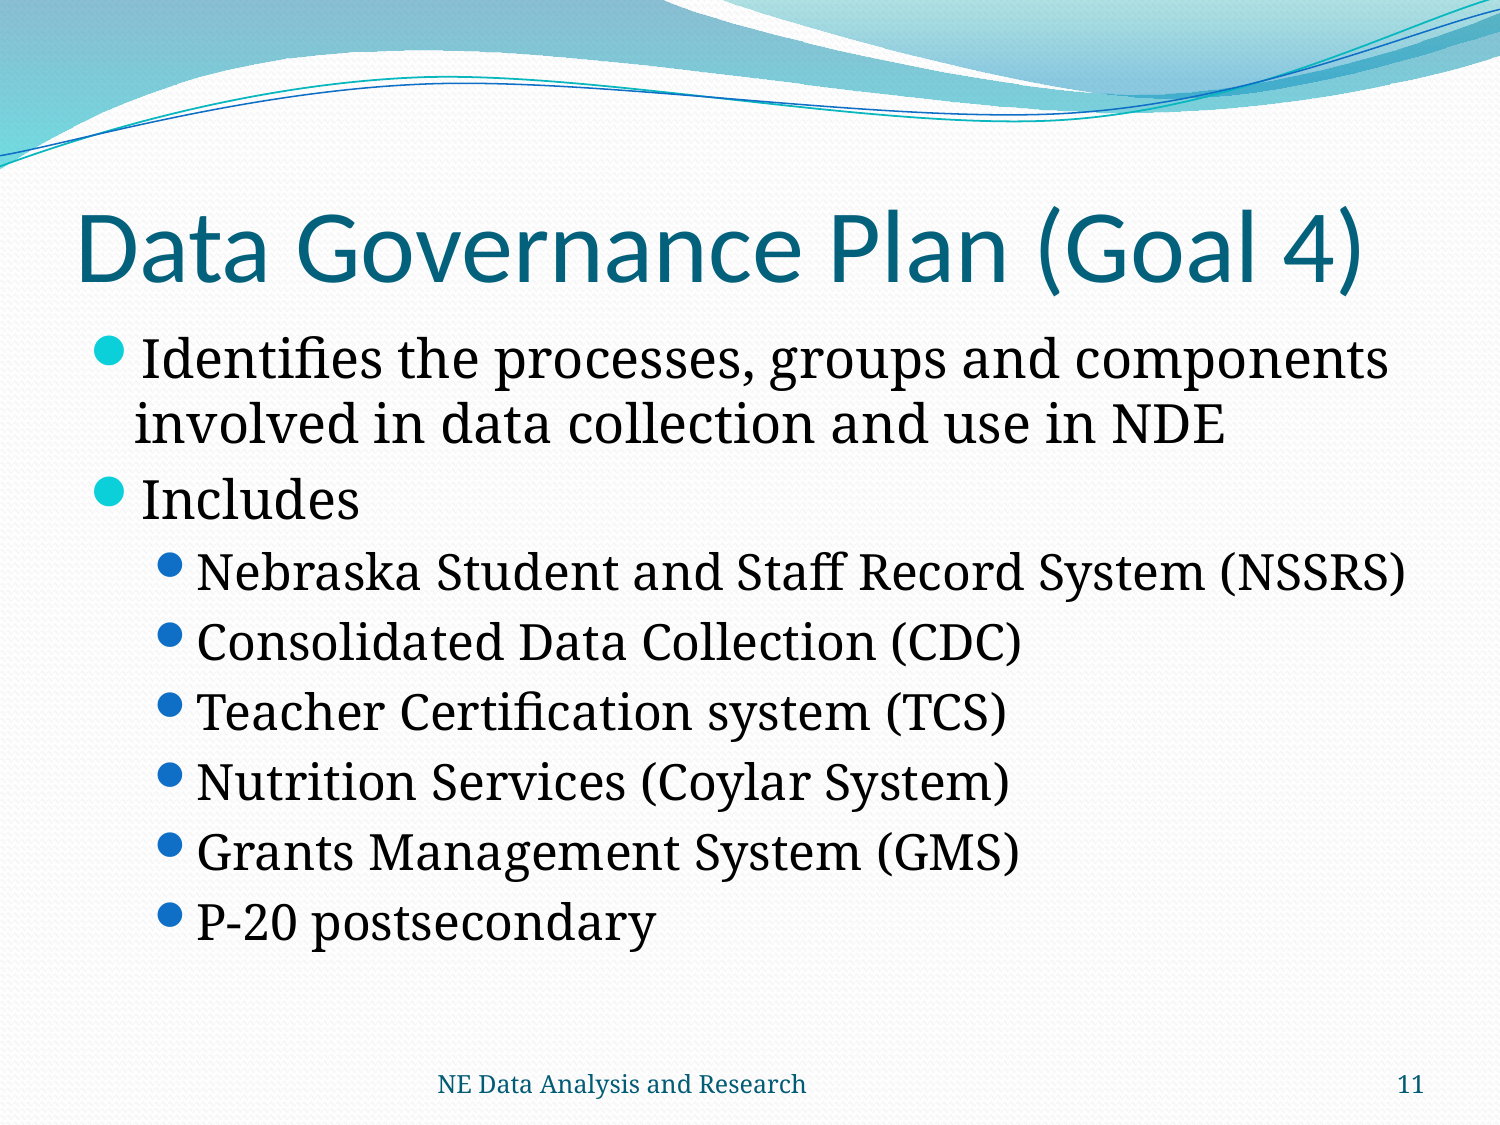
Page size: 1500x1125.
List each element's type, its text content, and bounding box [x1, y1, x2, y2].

title Data Governance Plan (Goal 4) [75, 115, 1425, 303]
footer NE Data Analysis and Research [437, 1042, 988, 1103]
list Identifies the processes, groups and components involved in data collection and use in NDE Includes Nebraska Student and Staff Record System (NSSRS) Consolidated Data Collection (CDC) Teacher Certification system (TCS) Nutrition Services (Coylar System) Grants Management System (GMS) P-20 postsecondary [75, 317, 1425, 1038]
slide_number 11 [1299, 1042, 1425, 1103]
